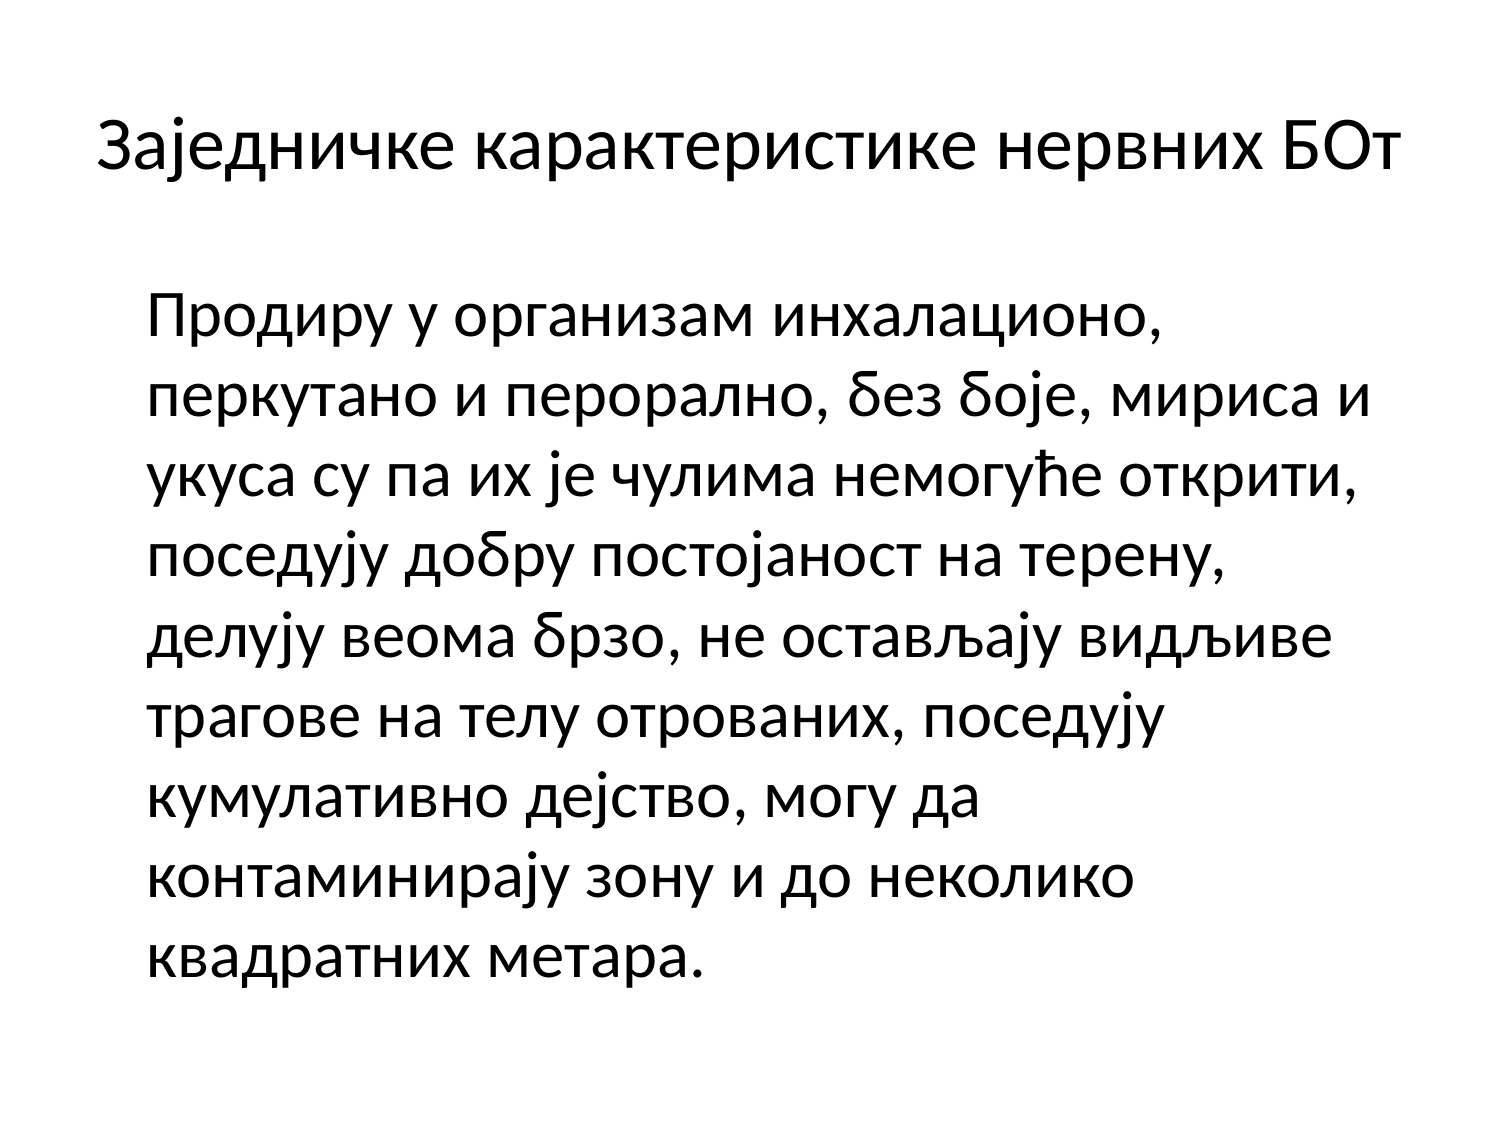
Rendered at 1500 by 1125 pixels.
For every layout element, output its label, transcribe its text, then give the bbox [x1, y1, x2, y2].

title Заједничке карактеристике нервних БОт [75, 45, 1425, 233]
list Продиру у организам инхалационо, перкутано и перорално, без боје, мириса и укуса су па их је чулима немогуће открити, поседују добру постојаност на терену, делују веома брзо, не остављају видљиве трагове на телу отрованих, поседују кумулативно дејство, могу да контаминирају зону и до неколико квадратних метара. [75, 262, 1425, 1005]
